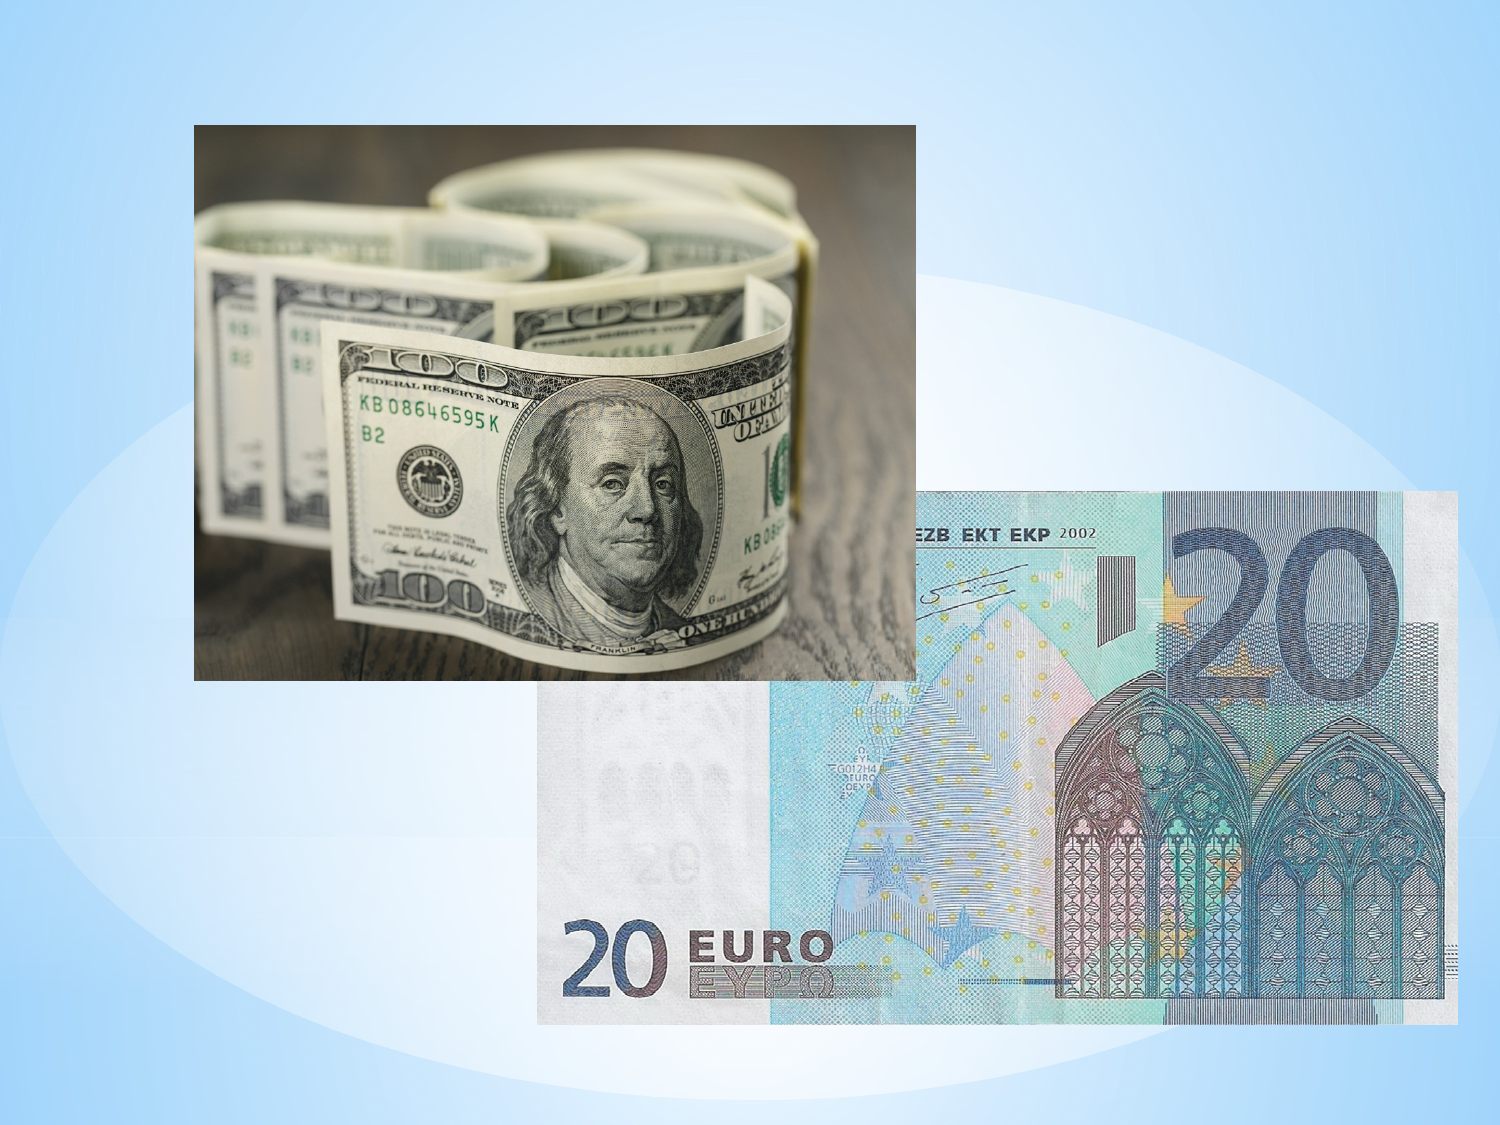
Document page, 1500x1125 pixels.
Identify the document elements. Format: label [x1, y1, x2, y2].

picture [194, 125, 1459, 1025]
